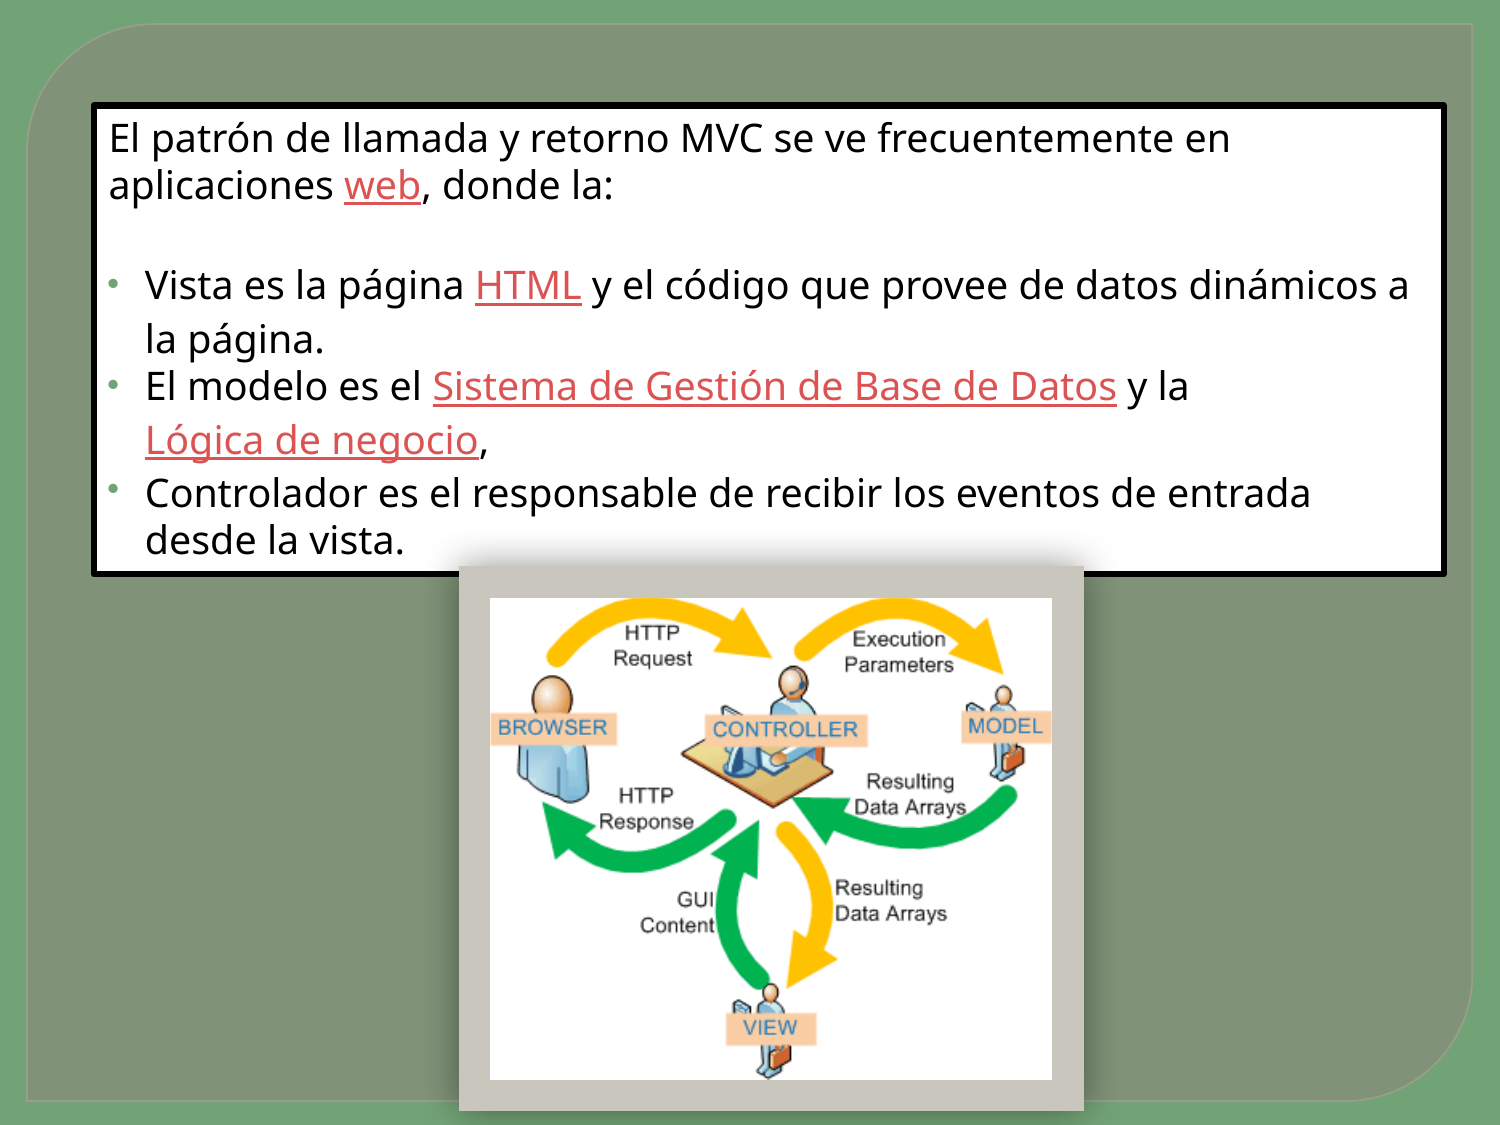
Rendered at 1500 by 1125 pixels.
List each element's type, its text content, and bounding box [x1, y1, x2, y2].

picture [489, 597, 1053, 1080]
list El patrón de llamada y retorno MVC se ve frecuentemente en aplicaciones web, donde la: Vista es la página HTML y el código que provee de datos dinámicos a la página. El modelo es el Sistema de Gestión de Base de Datos y la Lógica de negocio, Controlador es el responsable de recibir los eventos de entrada desde la vista. [91, 102, 1447, 577]
